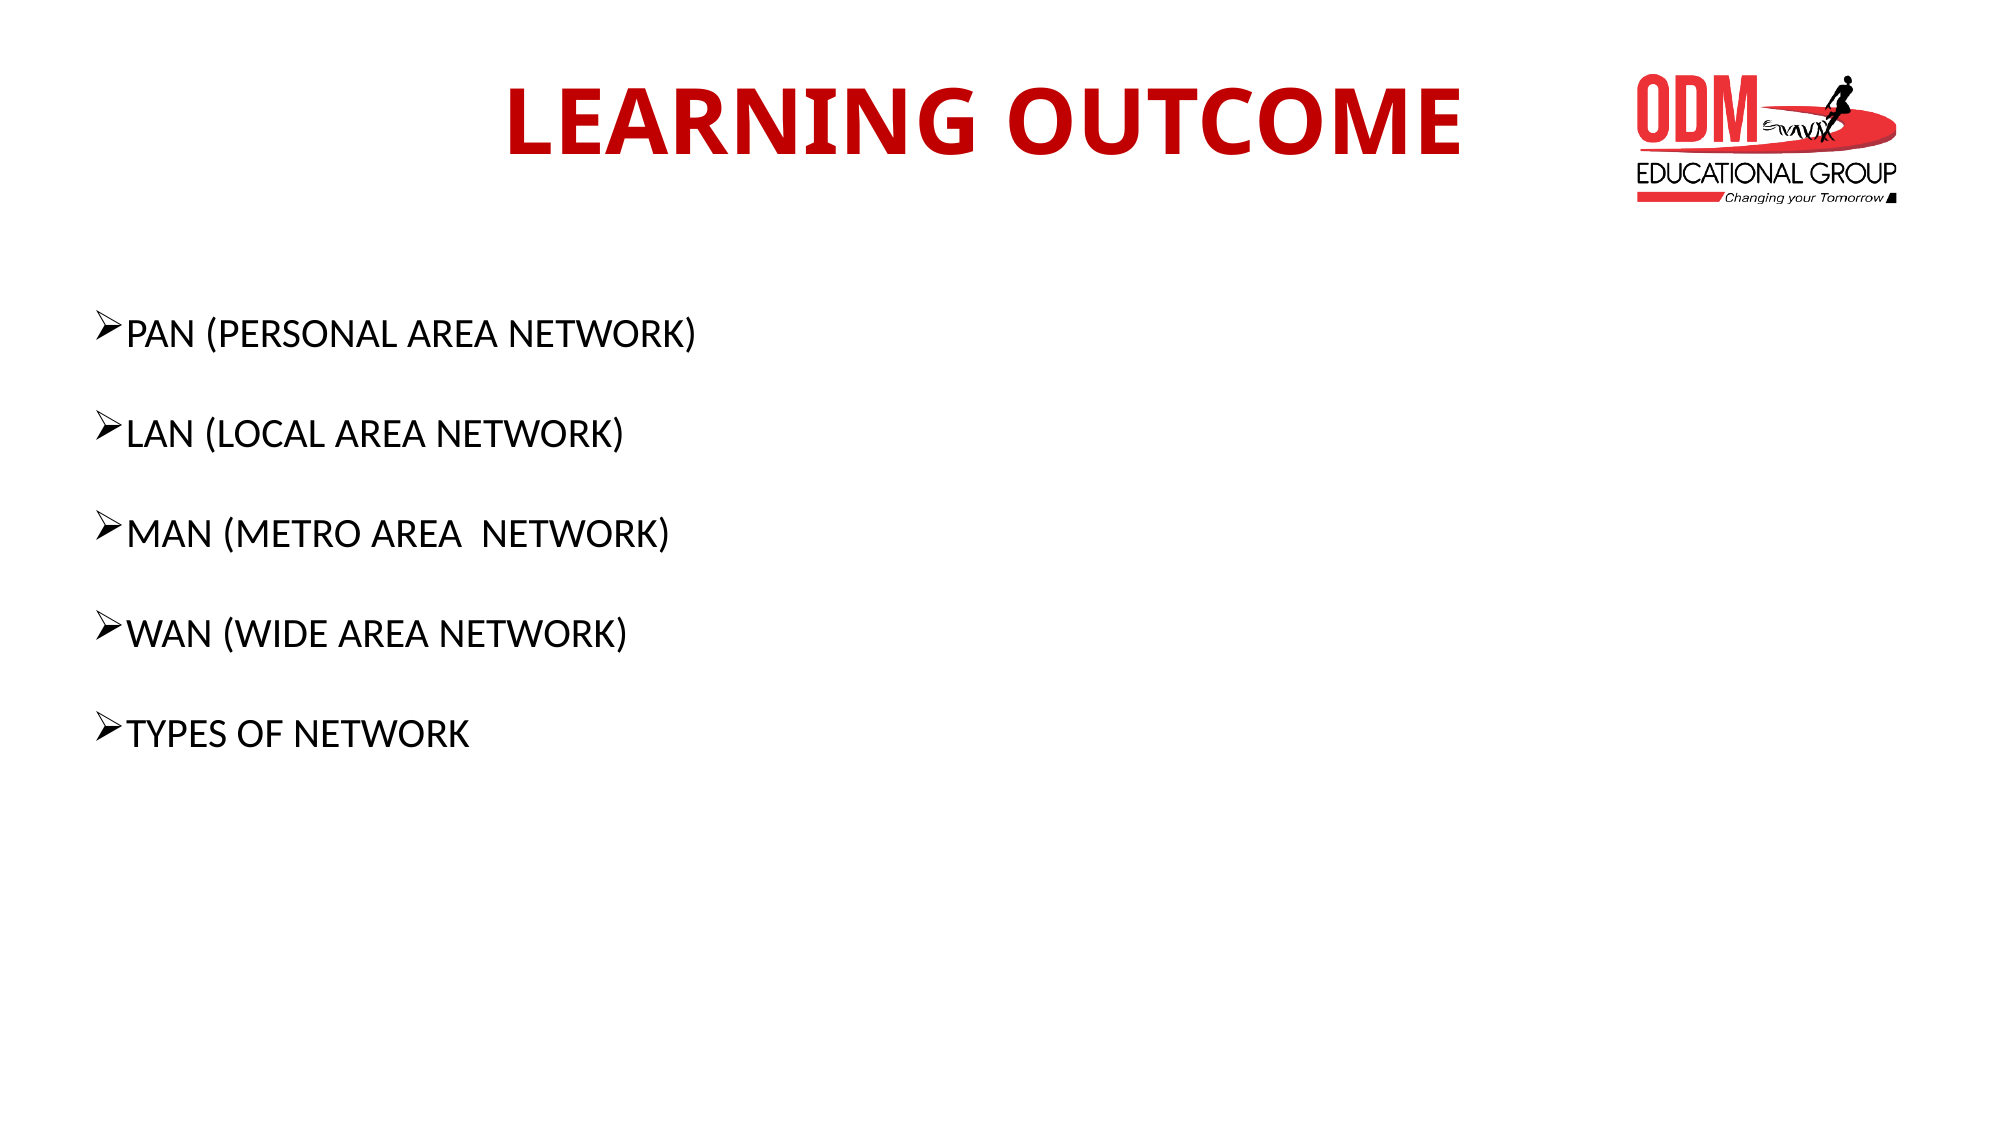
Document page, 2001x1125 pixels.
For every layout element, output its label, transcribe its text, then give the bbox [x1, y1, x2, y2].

text_box [1637, 74, 1897, 204]
text_box PAN (PERSONAL AREA NETWORK) LAN (LOCAL AREA NETWORK) MAN (METRO AREA NETWORK) WAN (WIDE AREA NETWORK) TYPES OF NETWORK [78, 248, 1897, 834]
title LEARNING OUTCOME [121, 39, 1847, 211]
